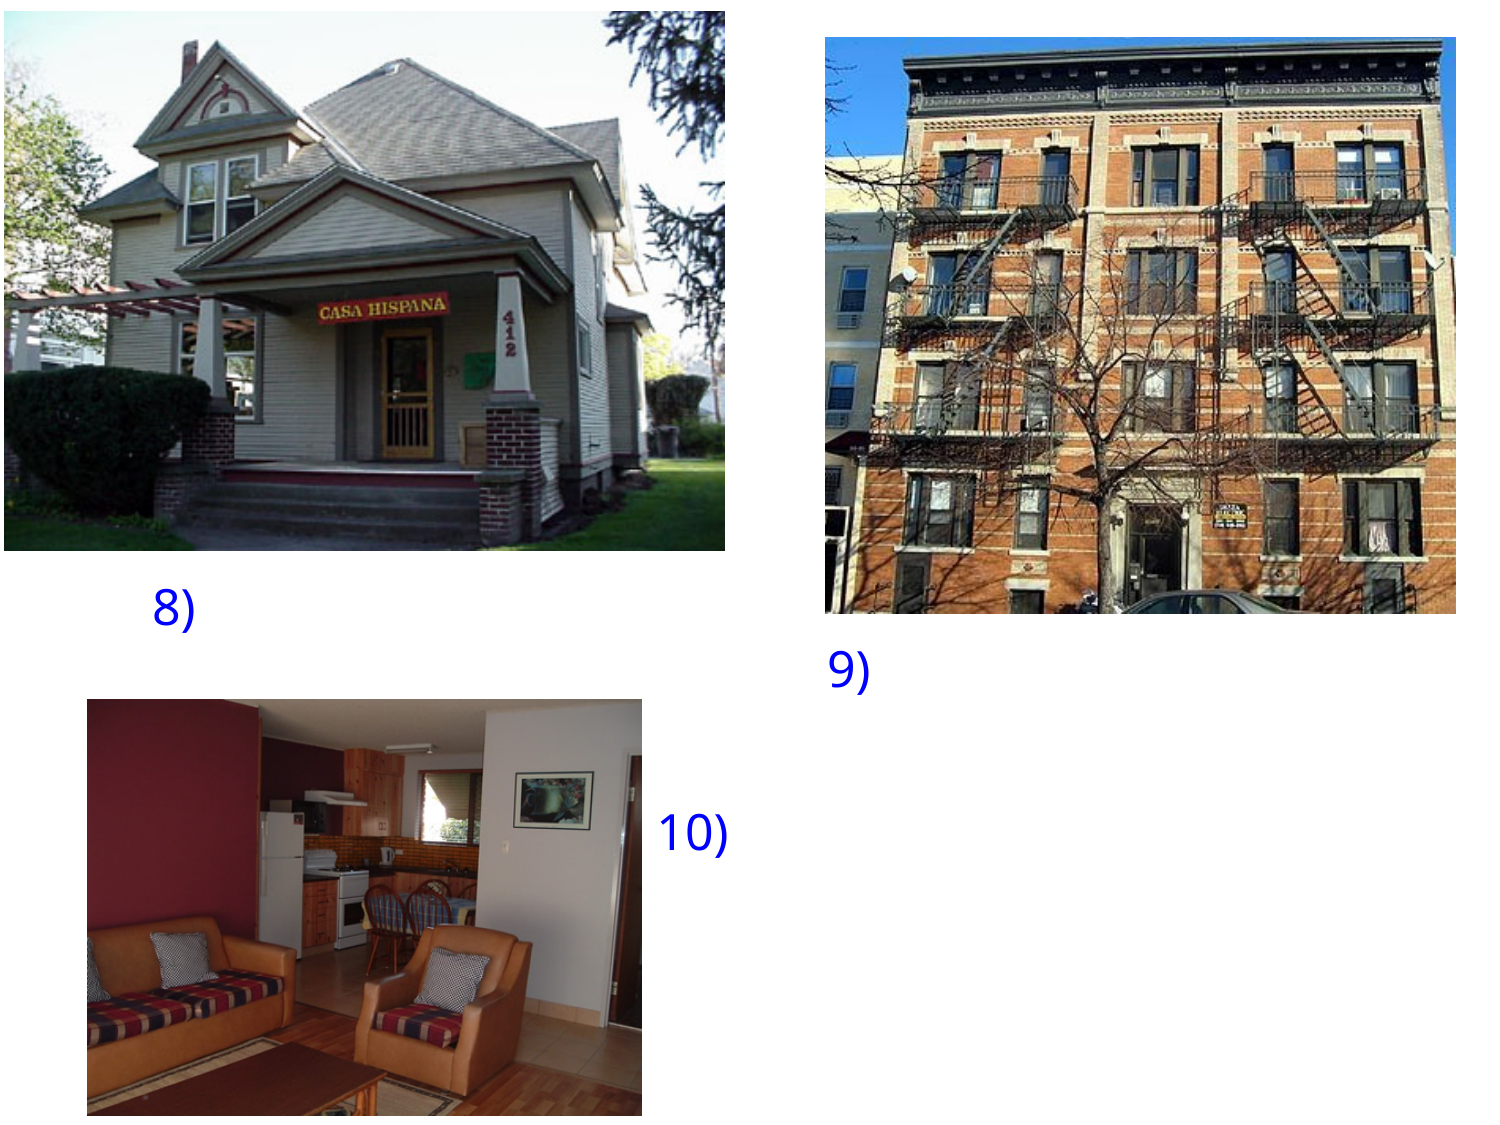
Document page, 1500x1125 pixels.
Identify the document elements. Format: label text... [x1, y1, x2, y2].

text_box 9) [812, 637, 963, 725]
text_box 8) [137, 574, 288, 663]
text_box 10) [646, 799, 792, 888]
picture [824, 37, 1457, 614]
picture [4, 11, 725, 552]
picture [87, 699, 642, 1116]
